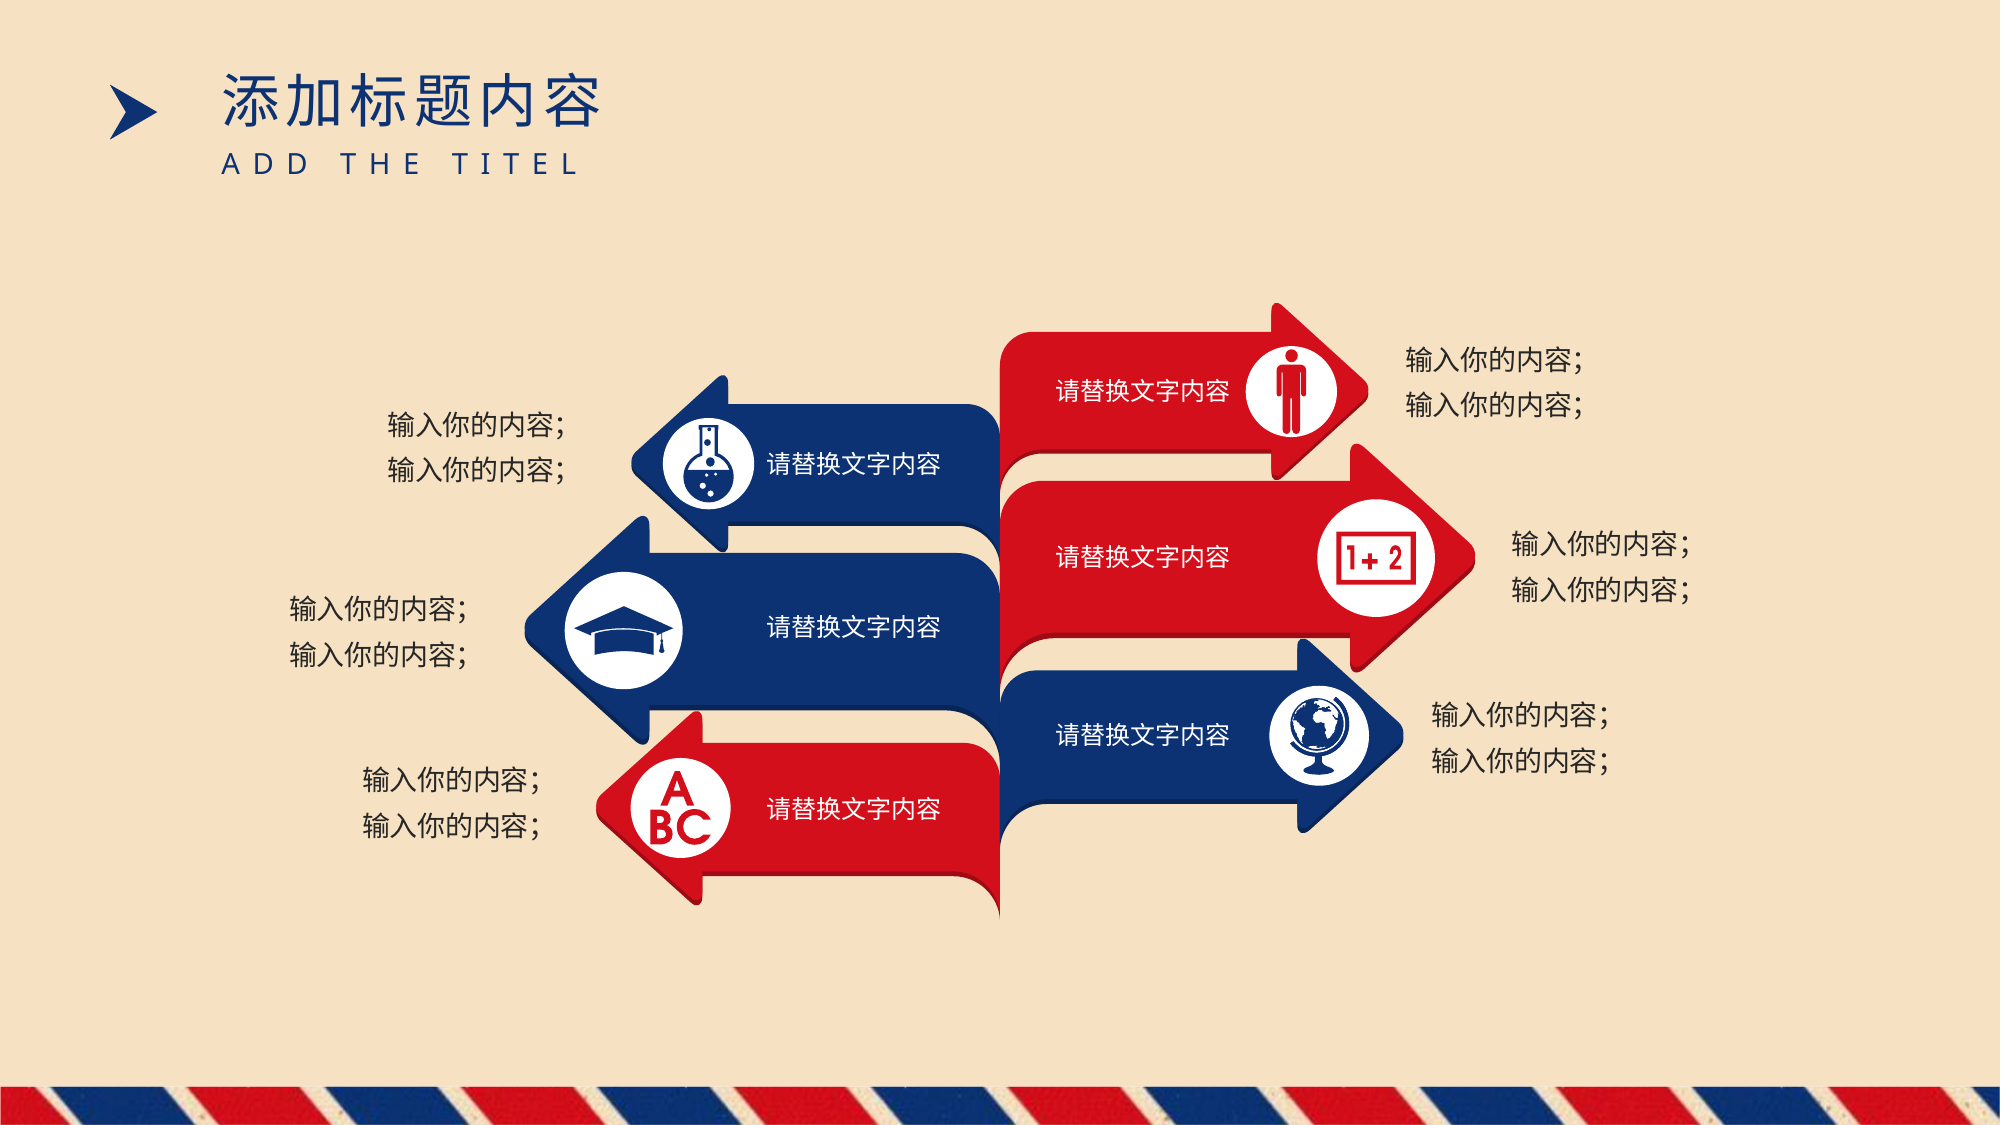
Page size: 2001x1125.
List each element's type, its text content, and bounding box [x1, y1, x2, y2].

text_box 输入你的内容； 输入你的内容； [150, 575, 504, 681]
picture [2, 1087, 1998, 1124]
text_box 输入你的内容； 输入你的内容； [200, 746, 522, 852]
text_box 输入你的内容； 输入你的内容； [259, 390, 522, 497]
text_box 输入你的内容； 输入你的内容； [1491, 509, 1857, 616]
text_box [109, 56, 656, 189]
text_box 输入你的内容； 输入你的内容； [1478, 680, 1772, 787]
text_box 输入你的内容； 输入你的内容； [1478, 325, 1756, 432]
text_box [522, 300, 1478, 920]
